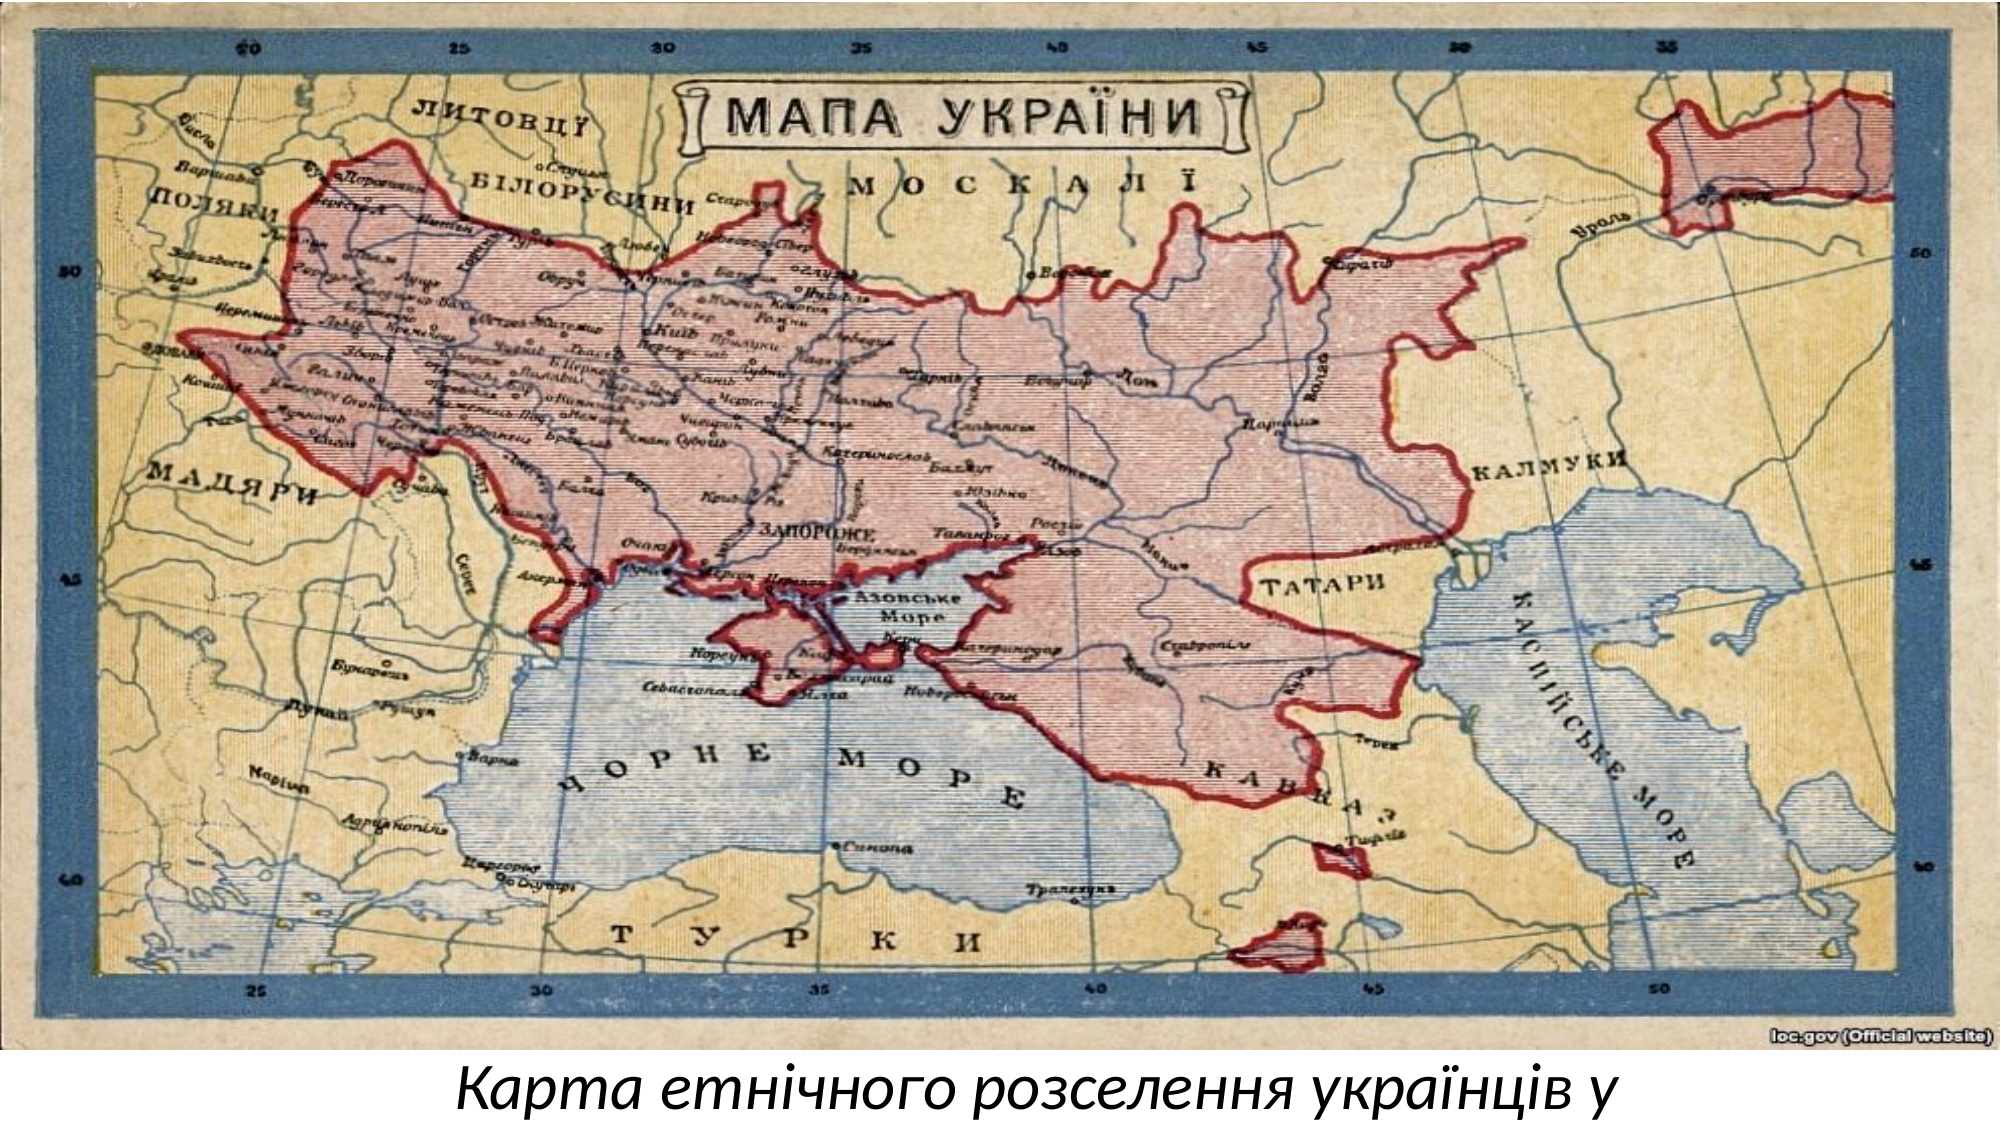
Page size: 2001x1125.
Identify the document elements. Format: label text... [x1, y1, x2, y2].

picture [0, 2, 2000, 1050]
text_box Карта етнічного розселення українців у XVIII ст. [277, 1050, 1722, 1125]
